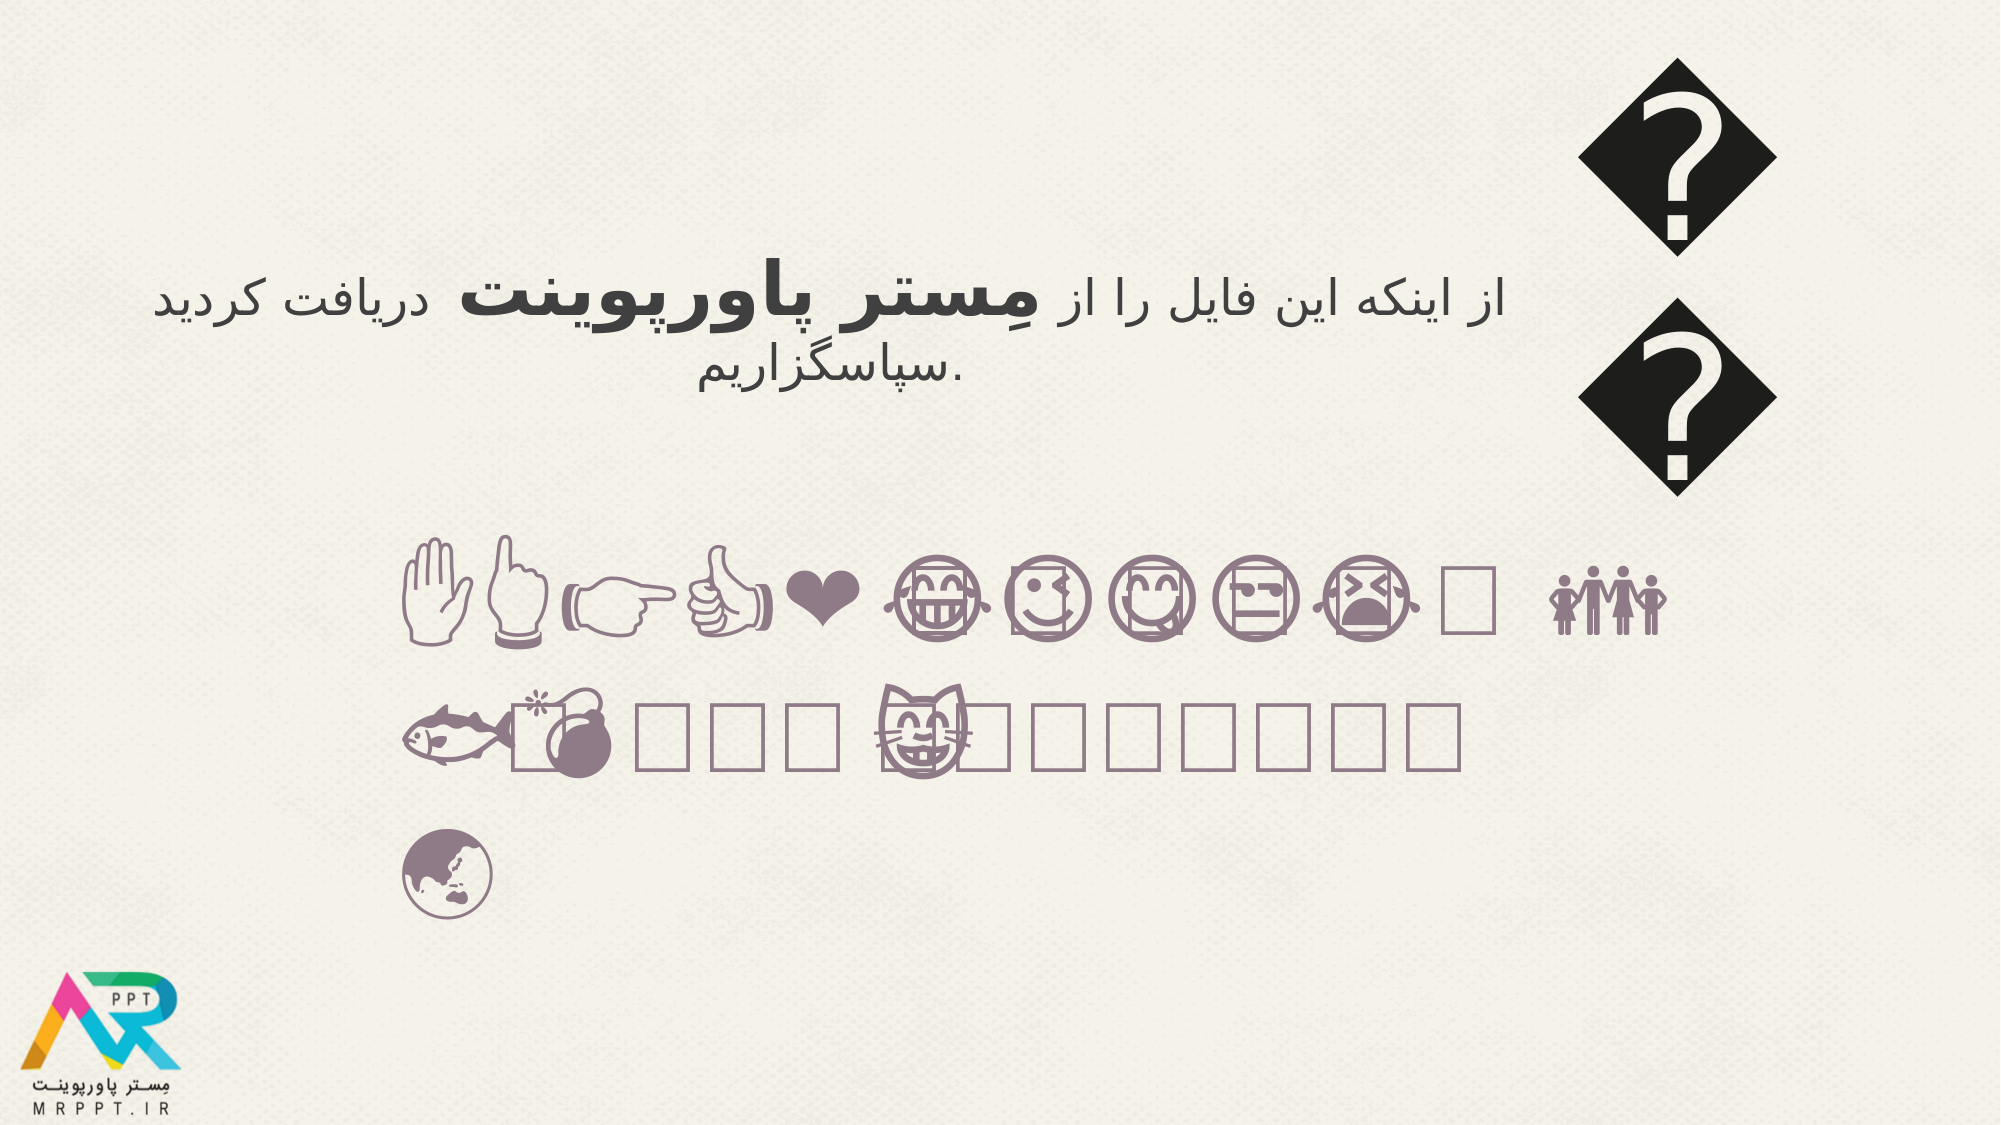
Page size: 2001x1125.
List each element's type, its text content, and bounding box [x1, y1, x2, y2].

text_box ✋👆👉👍👤👦👧👨👩👪💃🏃💑❤😂😉😋😒😭👶😸🐟🍒🍔💣📌📖🔨🎃🎈🎨🏈🏰🌏🔌🔑 [382, 663, 1635, 924]
picture [0, 0, 2001, 1125]
text_box 😉 [1560, 174, 1797, 387]
text_box از اینکه این فایل را از مِستر پاورپوینت دریافت کردید سپاسگزاریم. [26, 225, 1635, 663]
